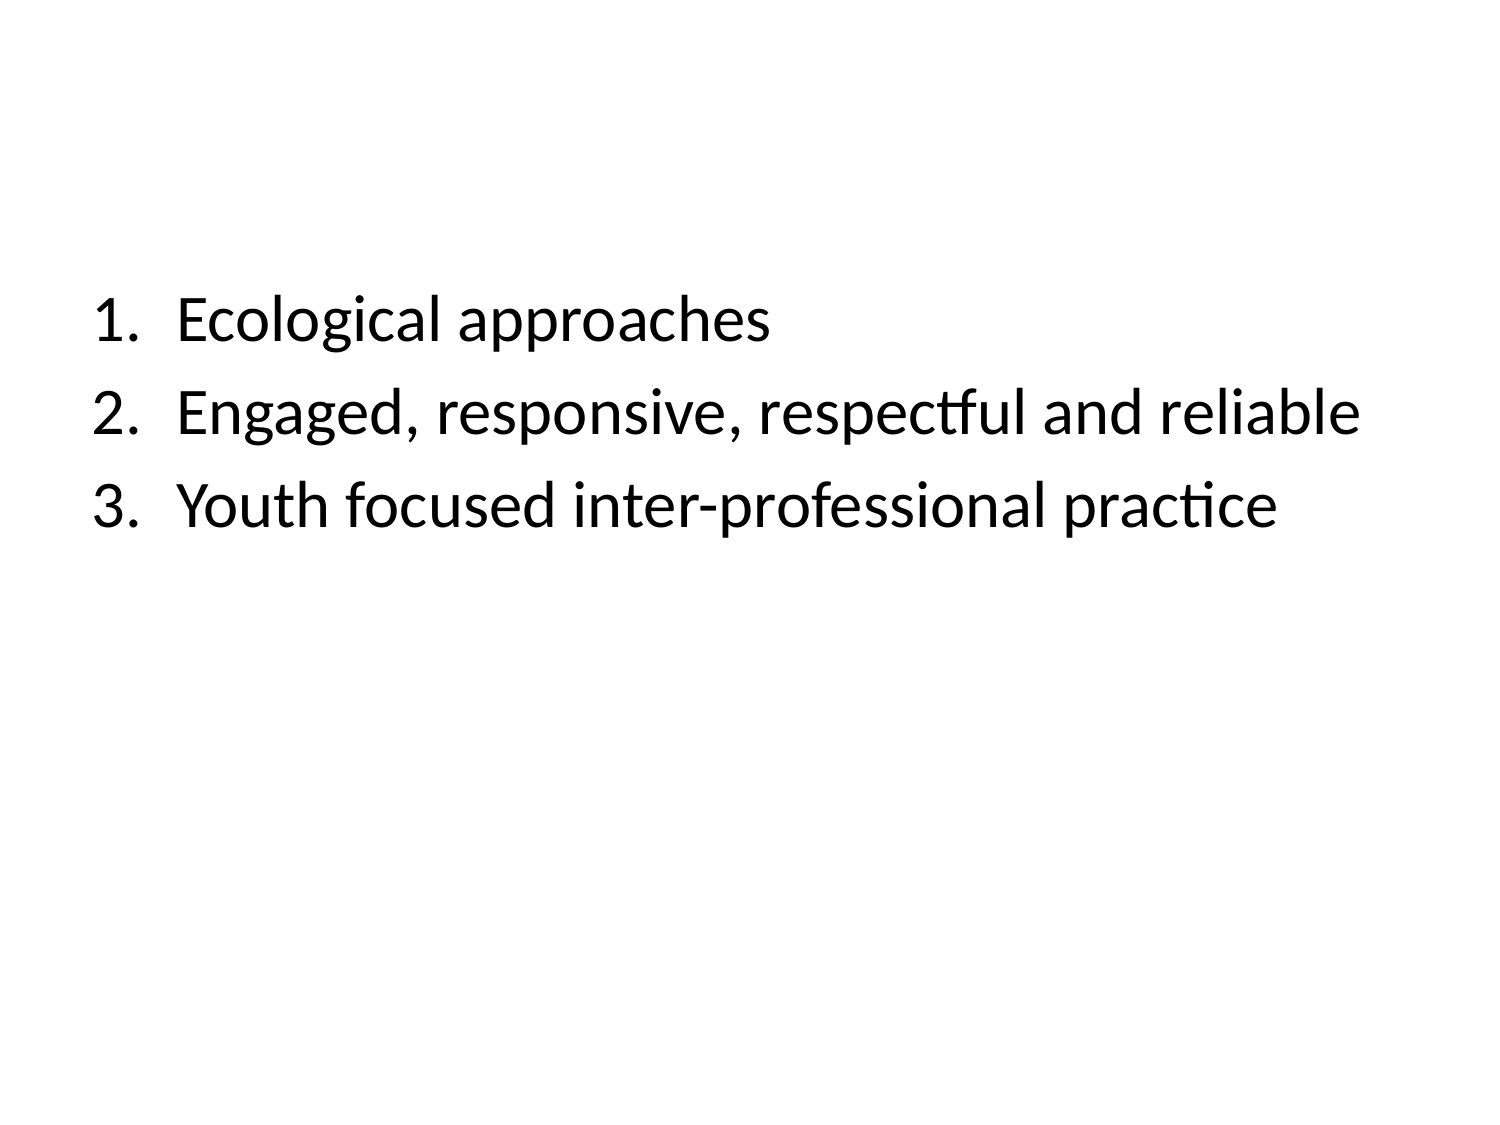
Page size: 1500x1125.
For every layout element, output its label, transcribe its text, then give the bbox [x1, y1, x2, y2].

list Ecological approaches Engaged, responsive, respectful and reliable Youth focused inter-professional practice [76, 267, 1427, 716]
